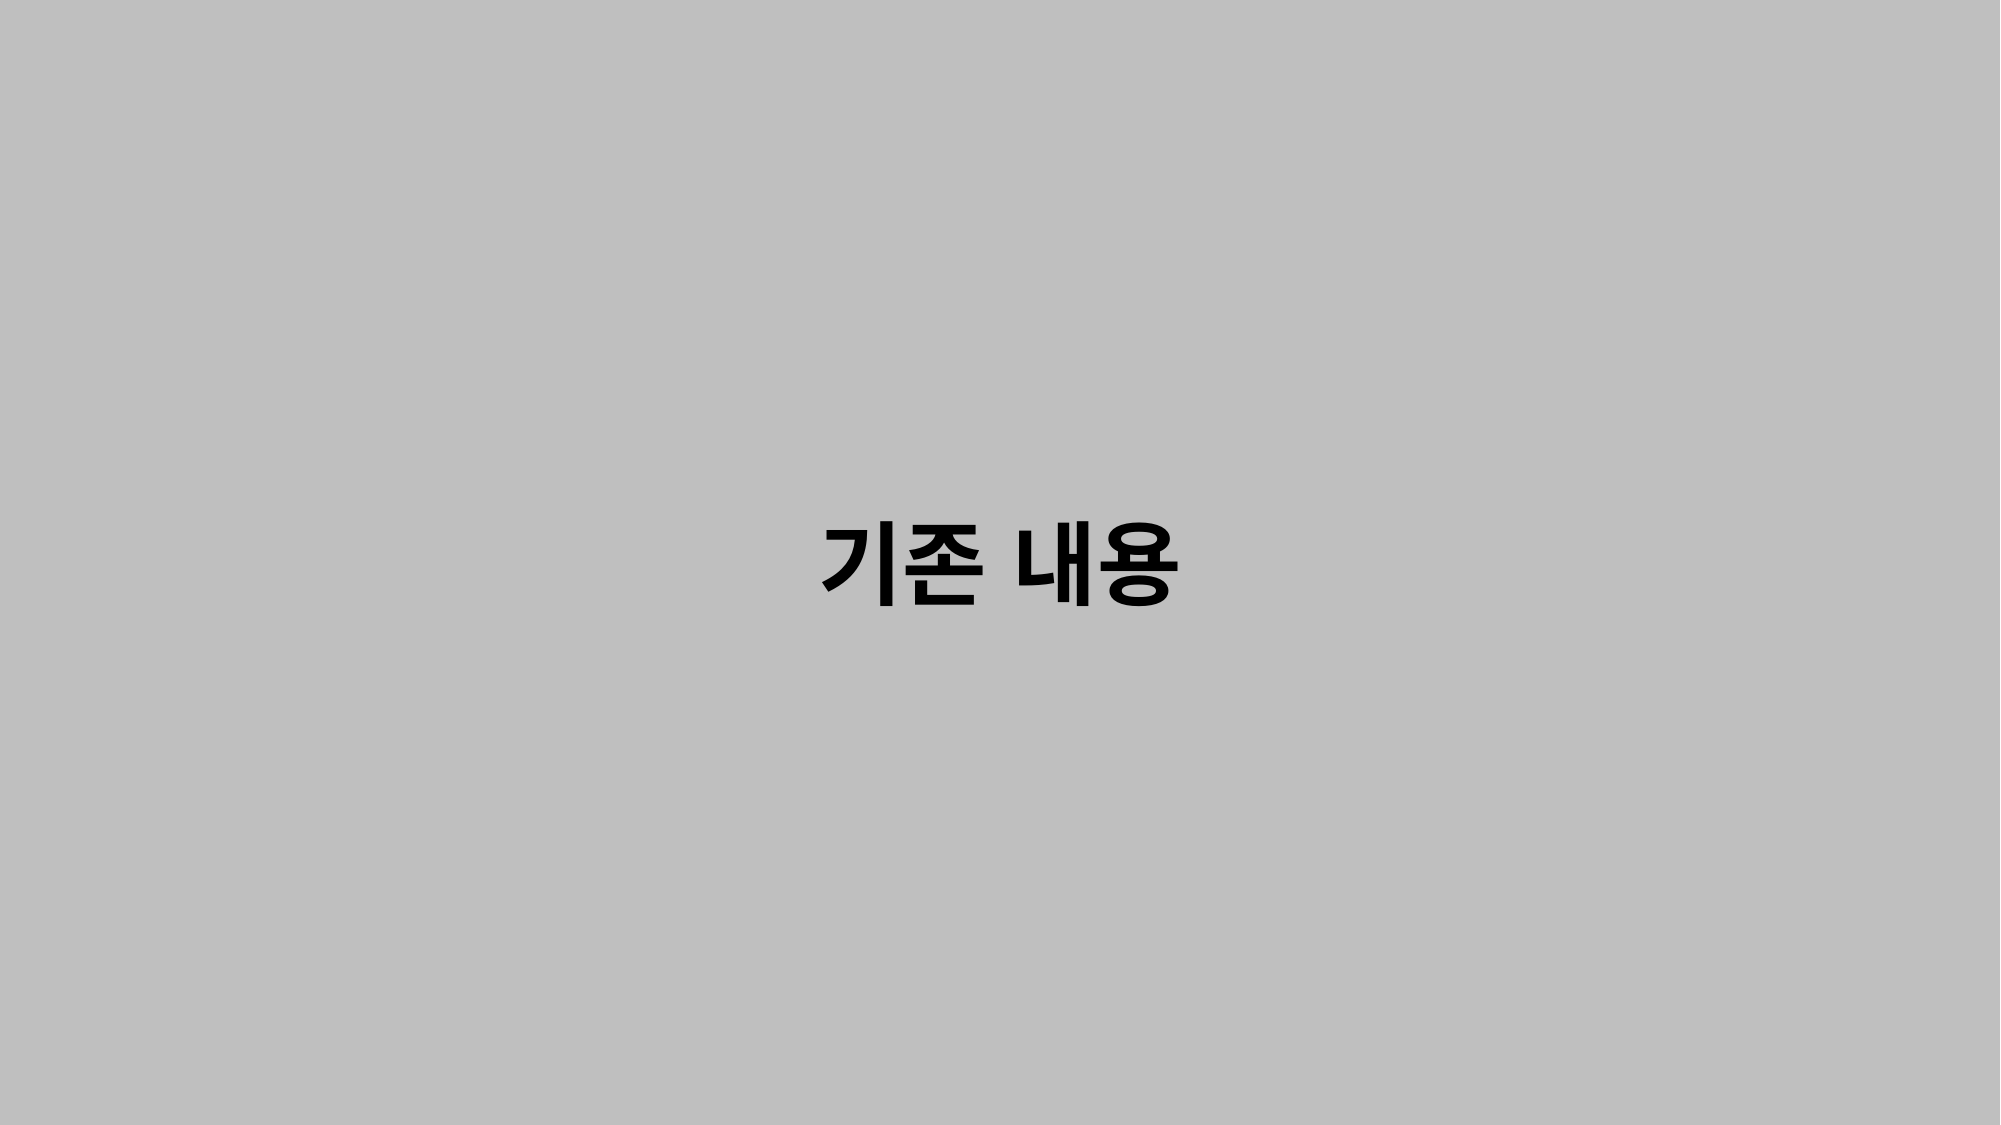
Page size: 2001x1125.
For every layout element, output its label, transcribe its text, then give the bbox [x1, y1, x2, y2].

text_box 기존 내용 [736, 499, 1264, 624]
